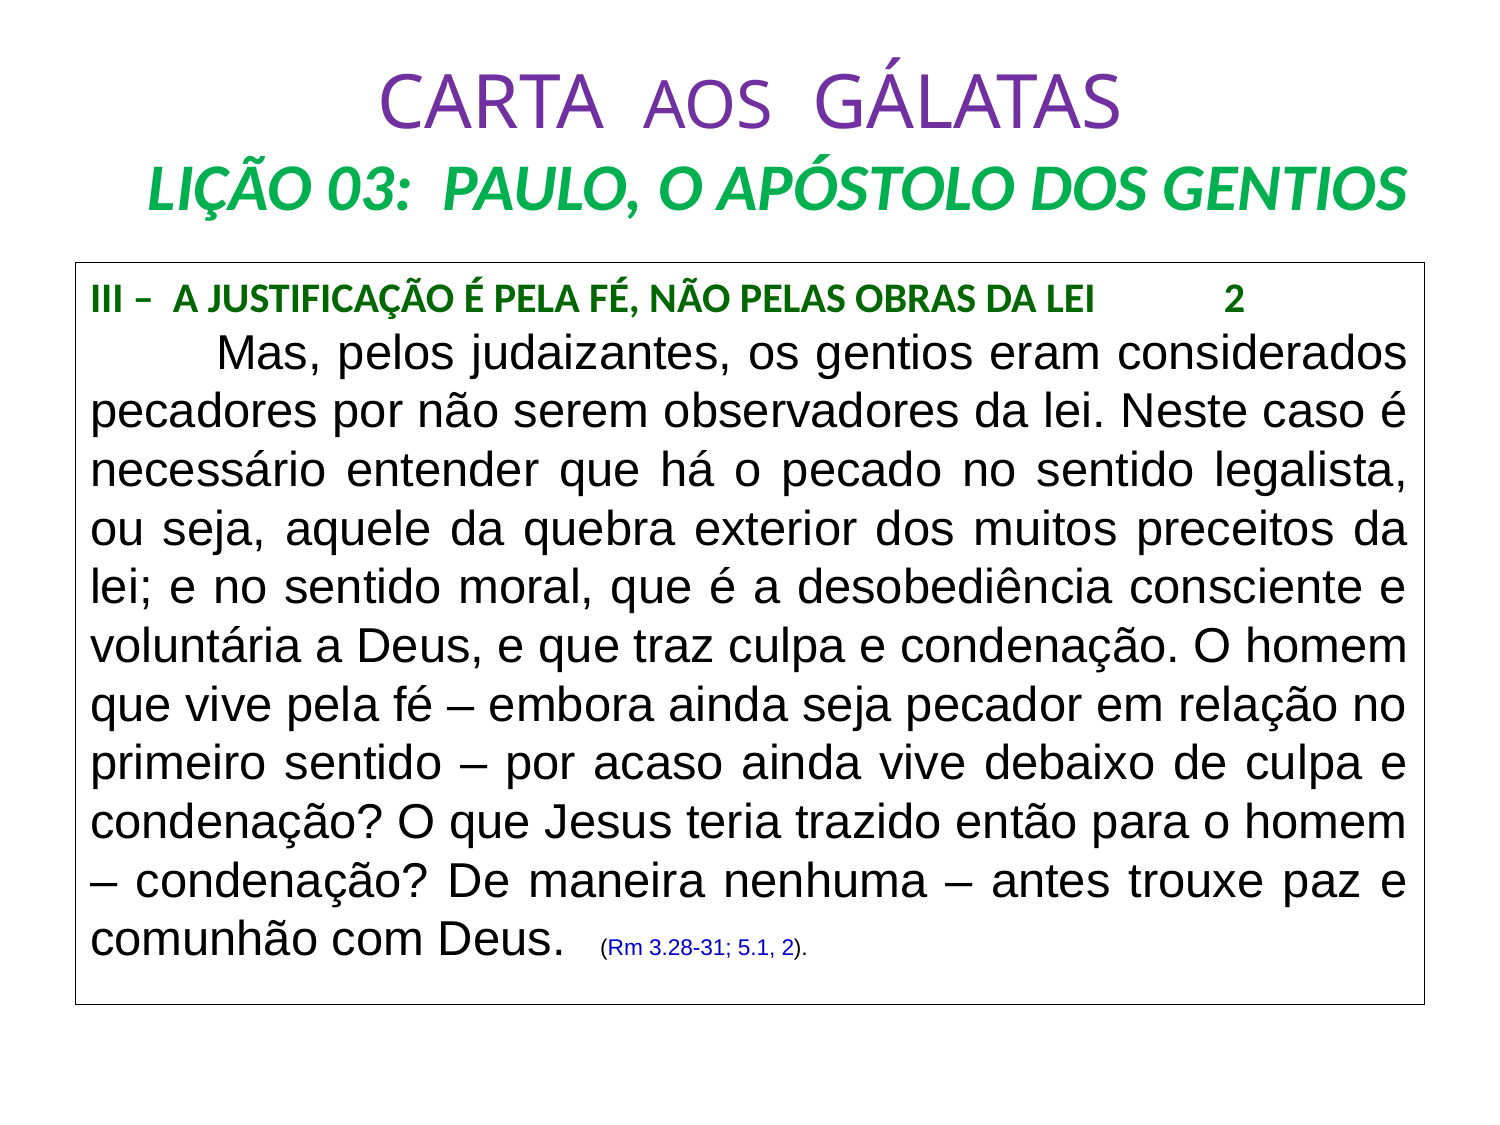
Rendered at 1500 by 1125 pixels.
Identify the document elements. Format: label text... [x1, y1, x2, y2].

title CARTA AOS GÁLATAS LIÇÃO 03: PAULO, O APÓSTOLO DOS GENTIOS [75, 45, 1425, 233]
list III – A JUSTIFICAÇÃO É PELA FÉ, NÃO PELAS OBRAS DA LEI 2 Mas, pelos judaizantes, os gentios eram considerados pecadores por não serem observadores da lei. Neste caso é necessário entender que há o pecado no sentido legalista, ou seja, aquele da quebra exterior dos muitos preceitos da lei; e no sentido moral, que é a desobediência consciente e voluntária a Deus, e que traz culpa e condenação. O homem que vive pela fé – embora ainda seja pecador em relação no primeiro sentido – por acaso ainda vive debaixo de culpa e condenação? O que Jesus teria trazido então para o homem – condenação? De maneira nenhuma – antes trouxe paz e comunhão com Deus. (Rm 3.28-31; 5.1, 2). [75, 262, 1425, 1005]
